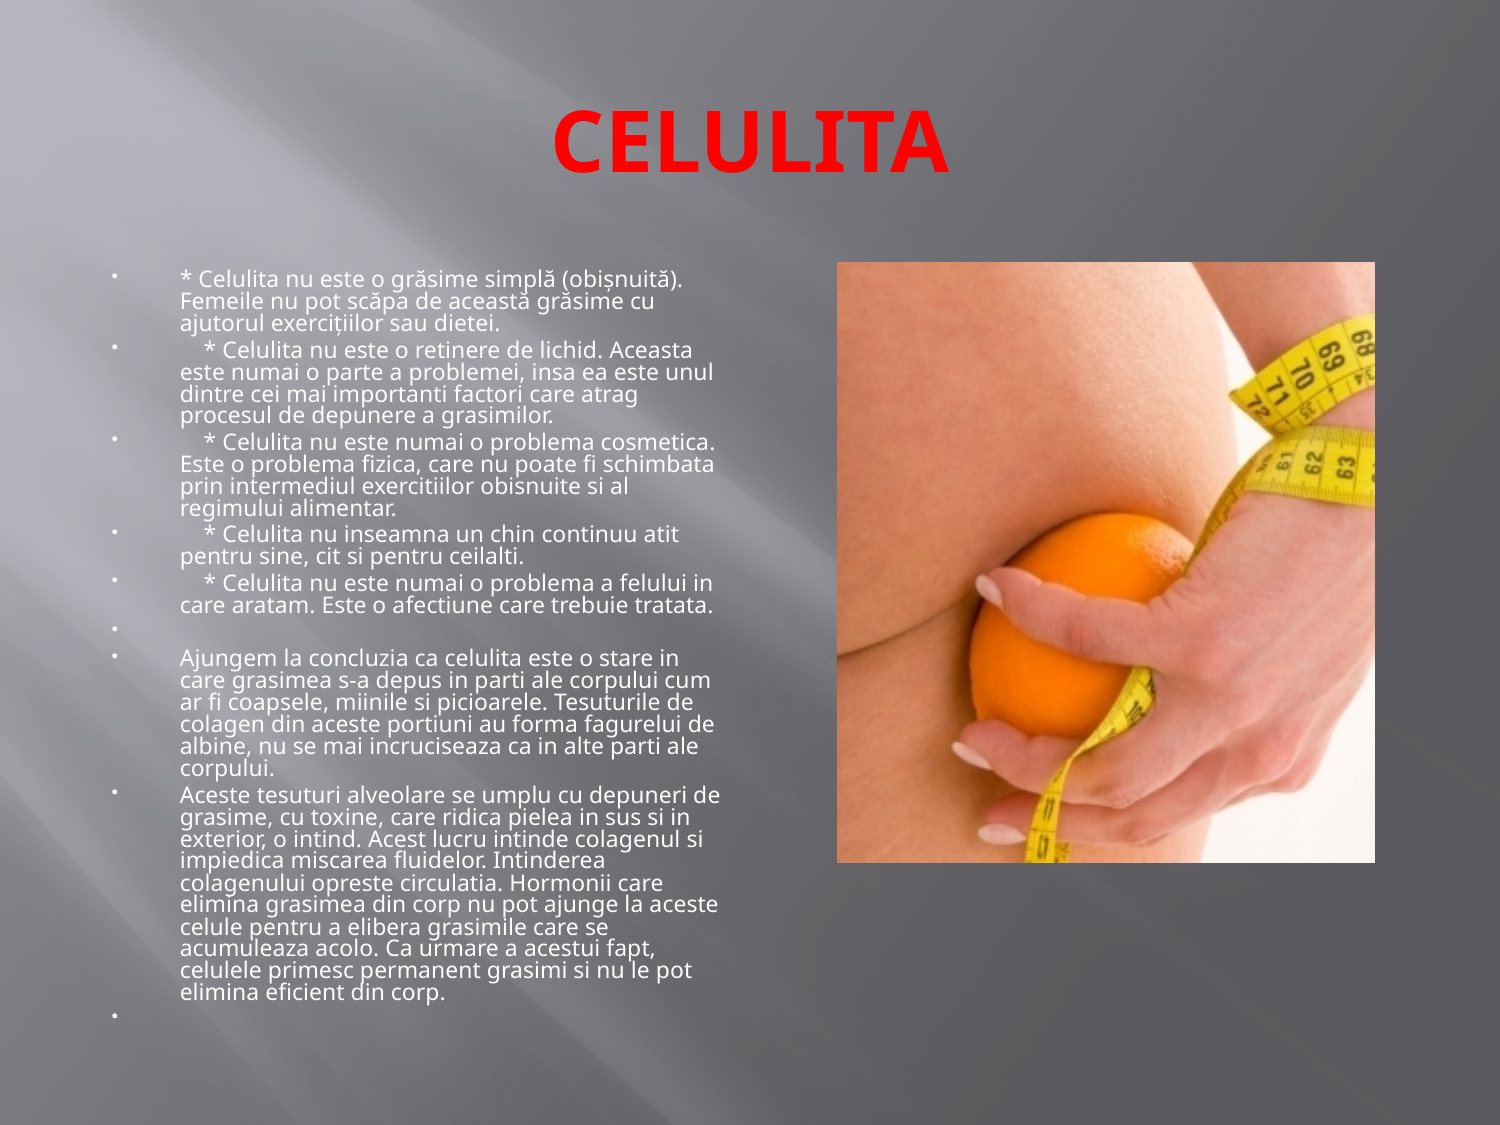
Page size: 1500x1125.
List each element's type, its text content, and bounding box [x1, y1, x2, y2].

list * Celulita nu este o grăsime simplă (obişnuită). Femeile nu pot scăpa de această grăsime cu ajutorul exerciţiilor sau dietei. * Celulita nu este o retinere de lichid. Aceasta este numai o parte a problemei, insa ea este unul dintre cei mai importanti factori care atrag procesul de depunere a grasimilor. * Celulita nu este numai o problema cosmetica. Este o problema fizica, care nu poate fi schimbata prin intermediul exercitiilor obisnuite si al regimului alimentar. * Celulita nu inseamna un chin continuu atit pentru sine, cit si pentru ceilalti. * Celulita nu este numai o problema a felului in care aratam. Este o afectiune care trebuie tratata. Ajungem la concluzia ca celulita este o stare in care grasimea s-a depus in parti ale corpului cum ar fi coapsele, miinile si picioarele. Tesuturile de colagen din aceste portiuni au forma fagurelui de albine, nu se mai incruciseaza ca in alte parti ale corpului. Aceste tesuturi alveolare se umplu cu depuneri de grasime, cu toxine, care ridica pielea in sus si in exterior, o intind. Acest lucru intinde colagenul si impiedica miscarea fluidelor. Intinderea colagenului opreste circulatia. Hormonii care elimina grasimea din corp nu pot ajunge la aceste celule pentru a elibera grasimile care se acumuleaza acolo. Ca urmare a acestui fapt, celulele primesc permanent grasimi si nu le pot elimina eficient din corp. [74, 262, 738, 1006]
title CELULITA [75, 45, 1425, 233]
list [837, 262, 1376, 863]
